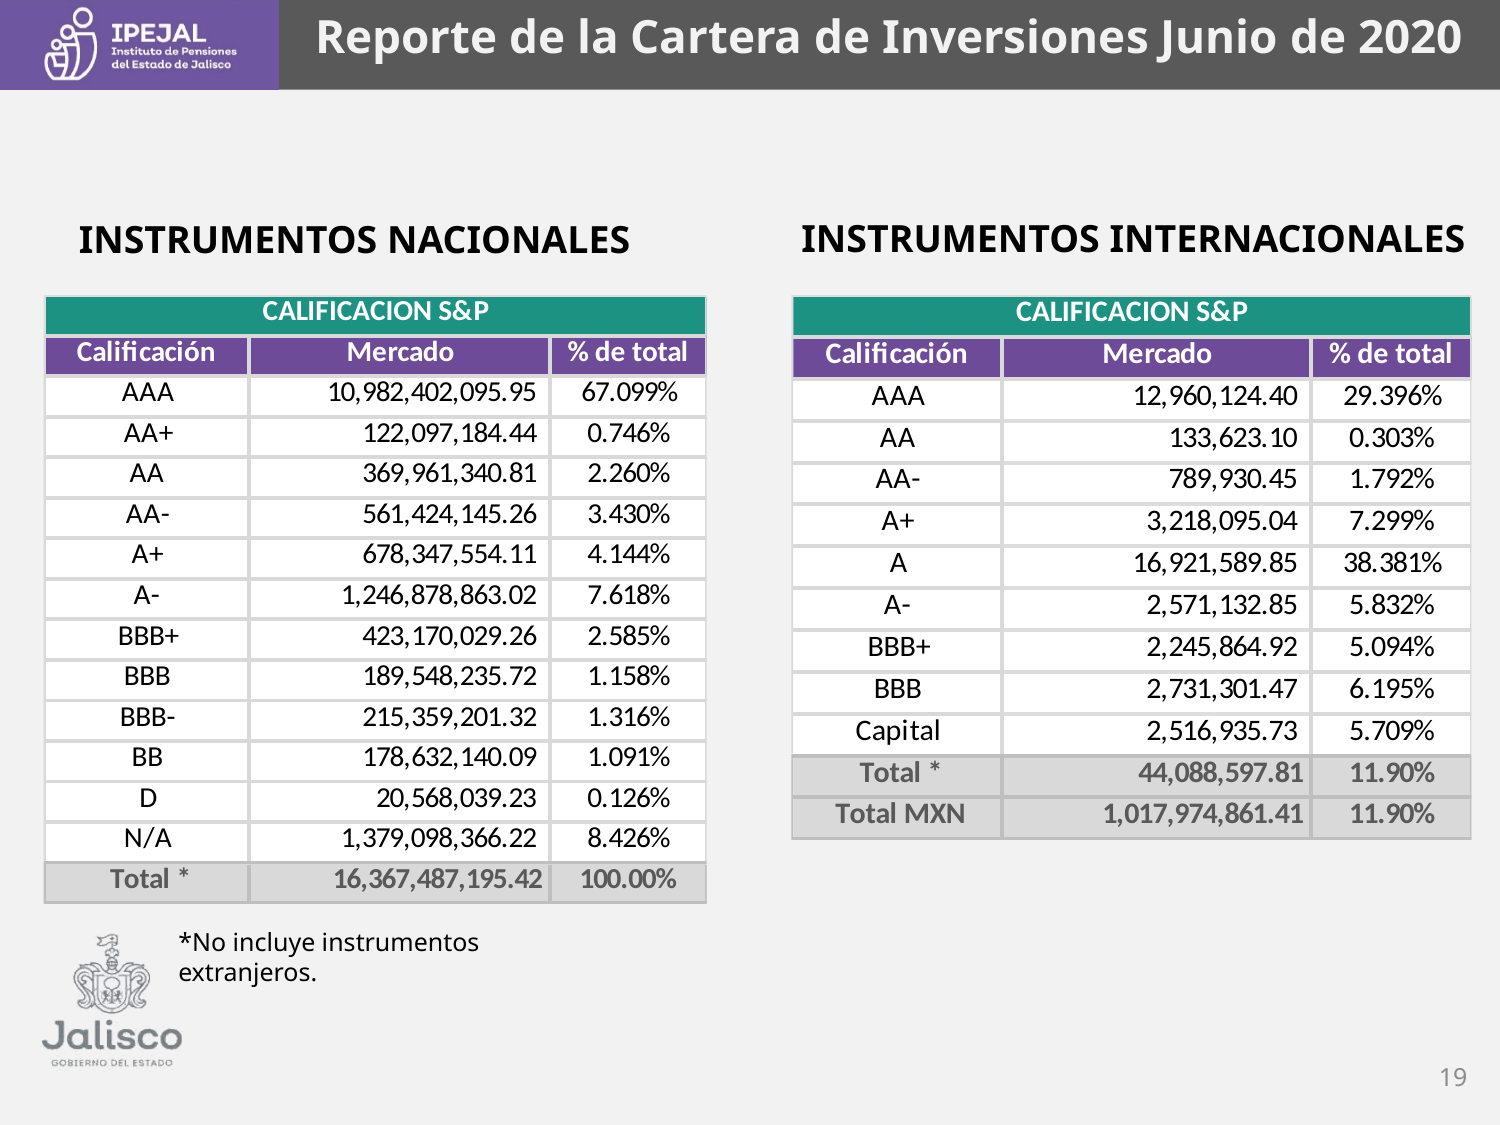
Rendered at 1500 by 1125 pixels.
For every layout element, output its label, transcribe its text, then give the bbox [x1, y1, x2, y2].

picture [791, 294, 1474, 842]
text_box INSTRUMENTOS NACIONALES [34, 208, 646, 269]
picture [38, 914, 206, 1103]
slide_number 19 [1132, 1046, 1483, 1107]
text_box Reporte de la Cartera de Inversiones Junio de 2020 [278, 0, 1500, 91]
picture [43, 294, 709, 906]
text_box INSTRUMENTOS INTERNACIONALES [757, 208, 1481, 268]
text_box *No incluye instrumentos extranjeros. [163, 918, 589, 994]
picture [0, 0, 278, 90]
